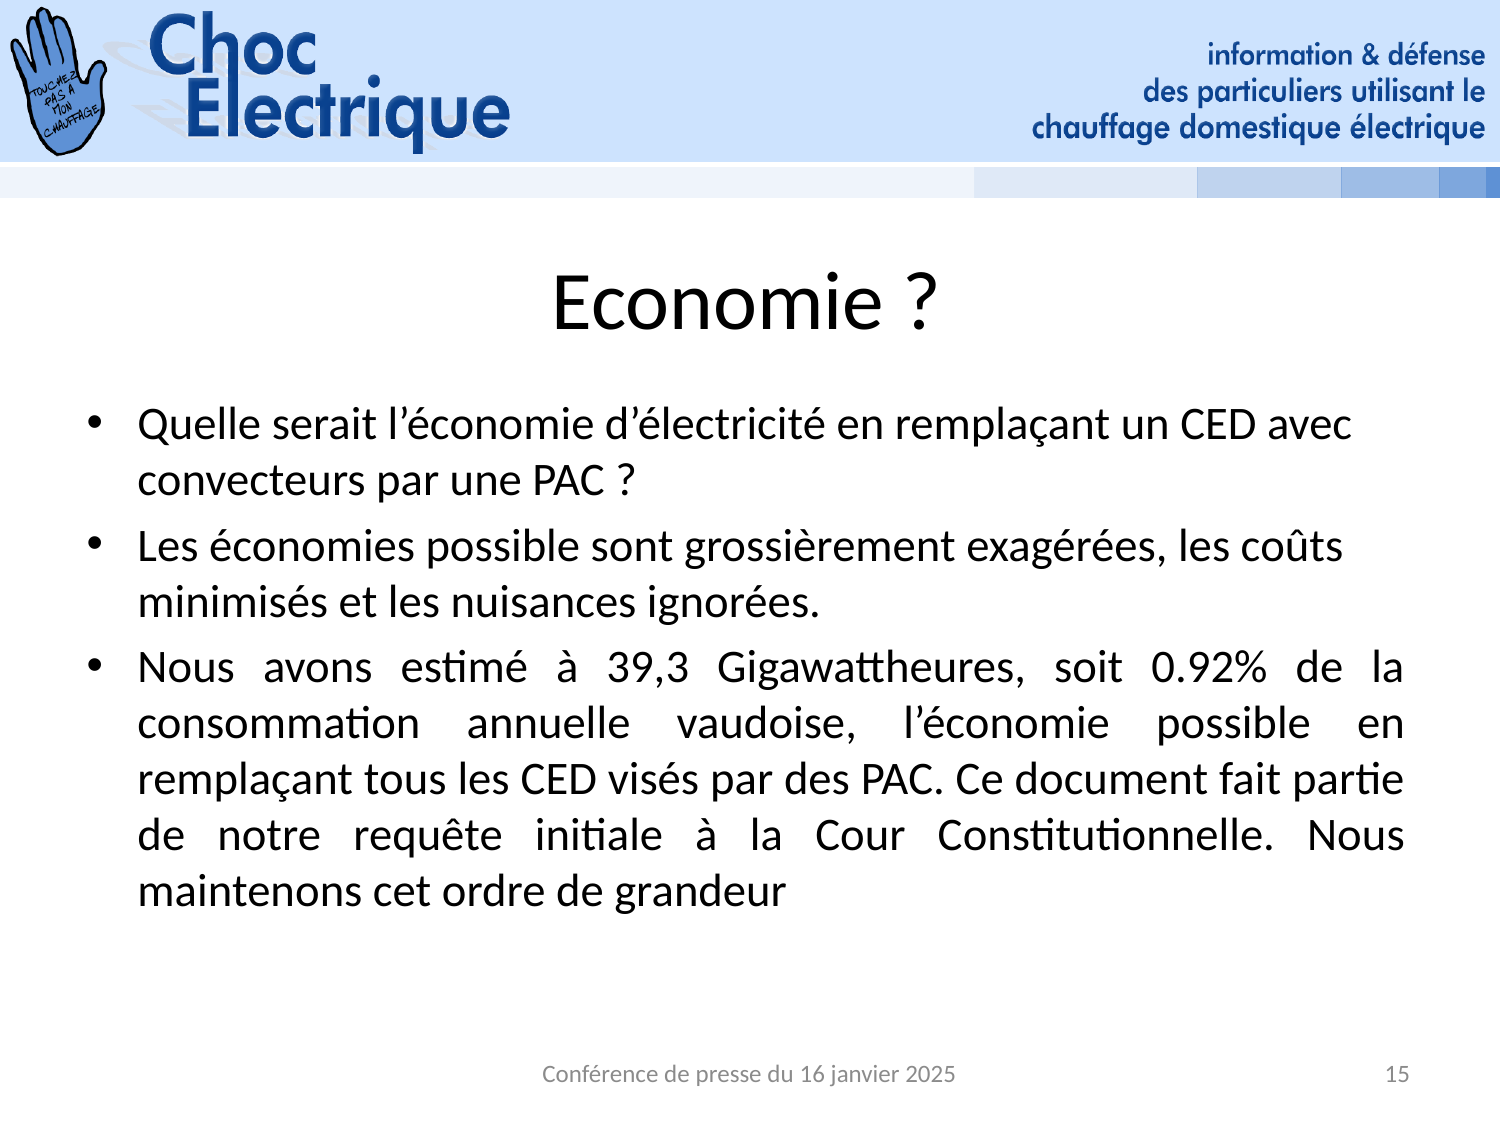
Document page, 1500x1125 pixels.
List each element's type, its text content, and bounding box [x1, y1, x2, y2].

slide_number 15 [1074, 1042, 1425, 1103]
footer Conférence de presse du 16 janvier 2025 [512, 1042, 988, 1103]
title Economie ? [71, 219, 1422, 374]
picture [0, 0, 1500, 210]
list Quelle serait l’économie d’électricité en remplaçant un CED avec convecteurs par une PAC ? Les économies possible sont grossièrement exagérées, les coûts minimisés et les nuisances ignorées. Nous avons estimé à 39,3 Gigawattheures, soit 0.92% de la consommation annuelle vaudoise, l’économie possible en remplaçant tous les CED visés par des PAC. Ce document fait partie de notre requête initiale à la Cour Constitutionnelle. Nous maintenons cet ordre de grandeur [71, 385, 1422, 934]
